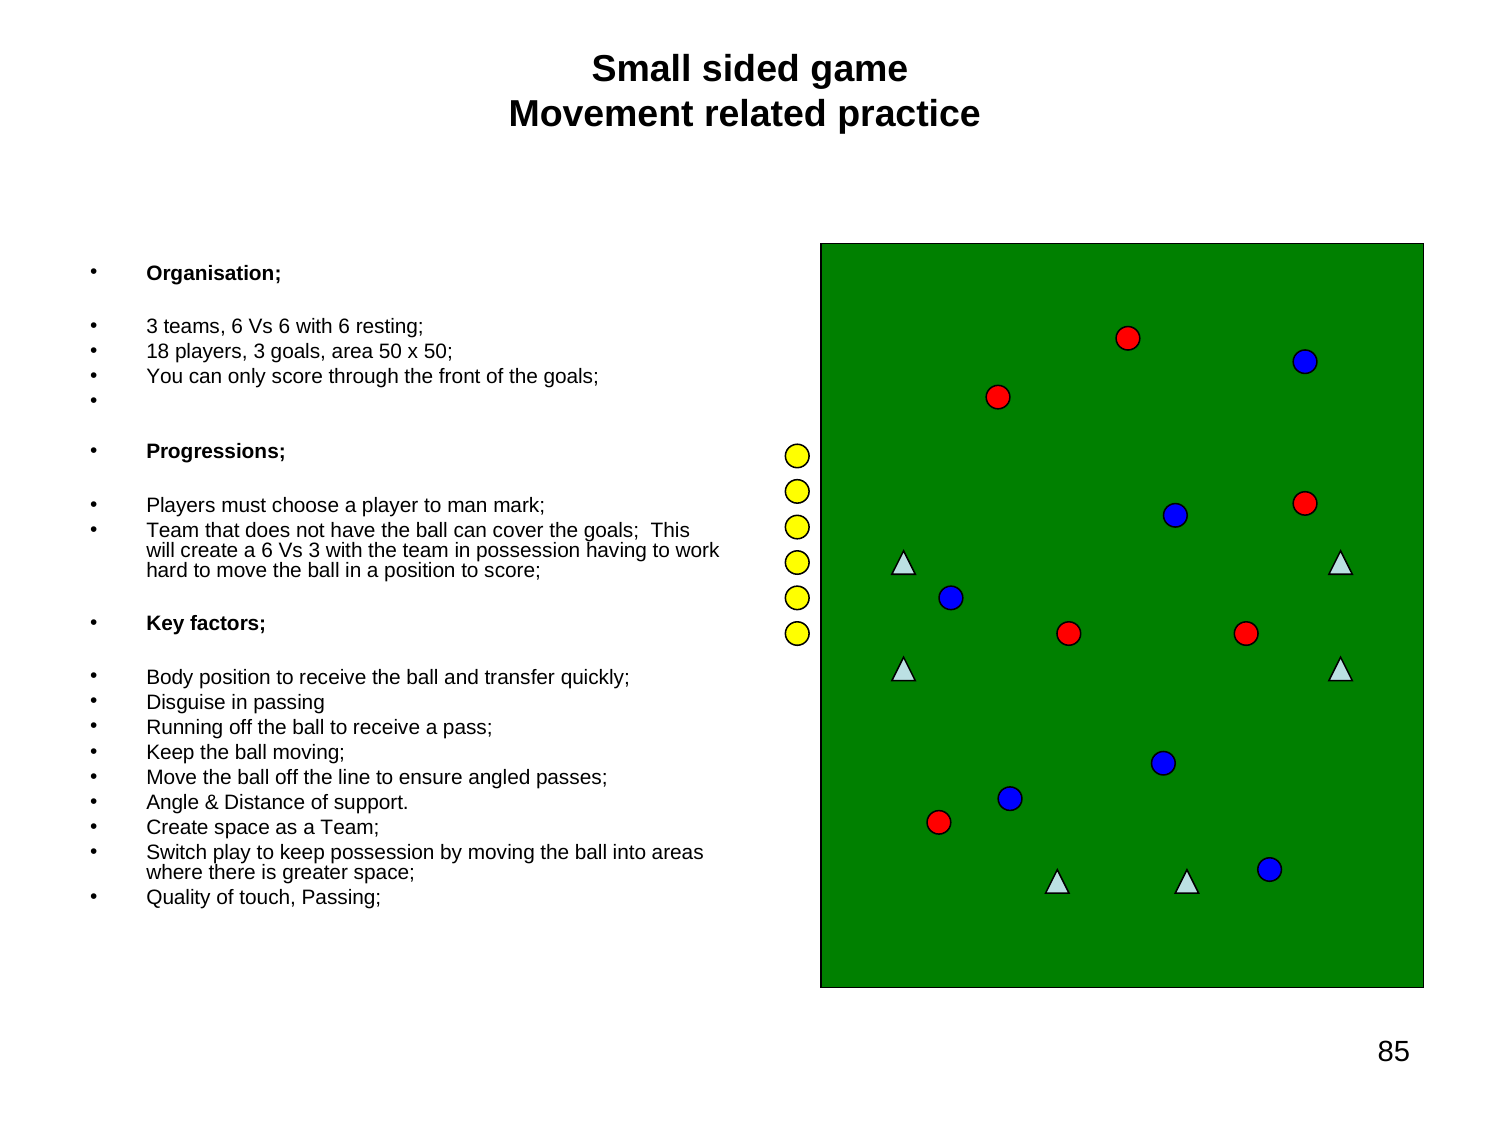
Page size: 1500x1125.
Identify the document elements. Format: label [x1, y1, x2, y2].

text_box [785, 444, 810, 468]
text_box [820, 243, 1424, 988]
text_box [1074, 1024, 1425, 1103]
text_box [785, 479, 810, 504]
title [75, 0, 1425, 183]
text_box [785, 621, 810, 646]
text_box [785, 550, 810, 575]
text_box [785, 515, 810, 539]
text_box [785, 586, 810, 610]
list [75, 256, 738, 1000]
